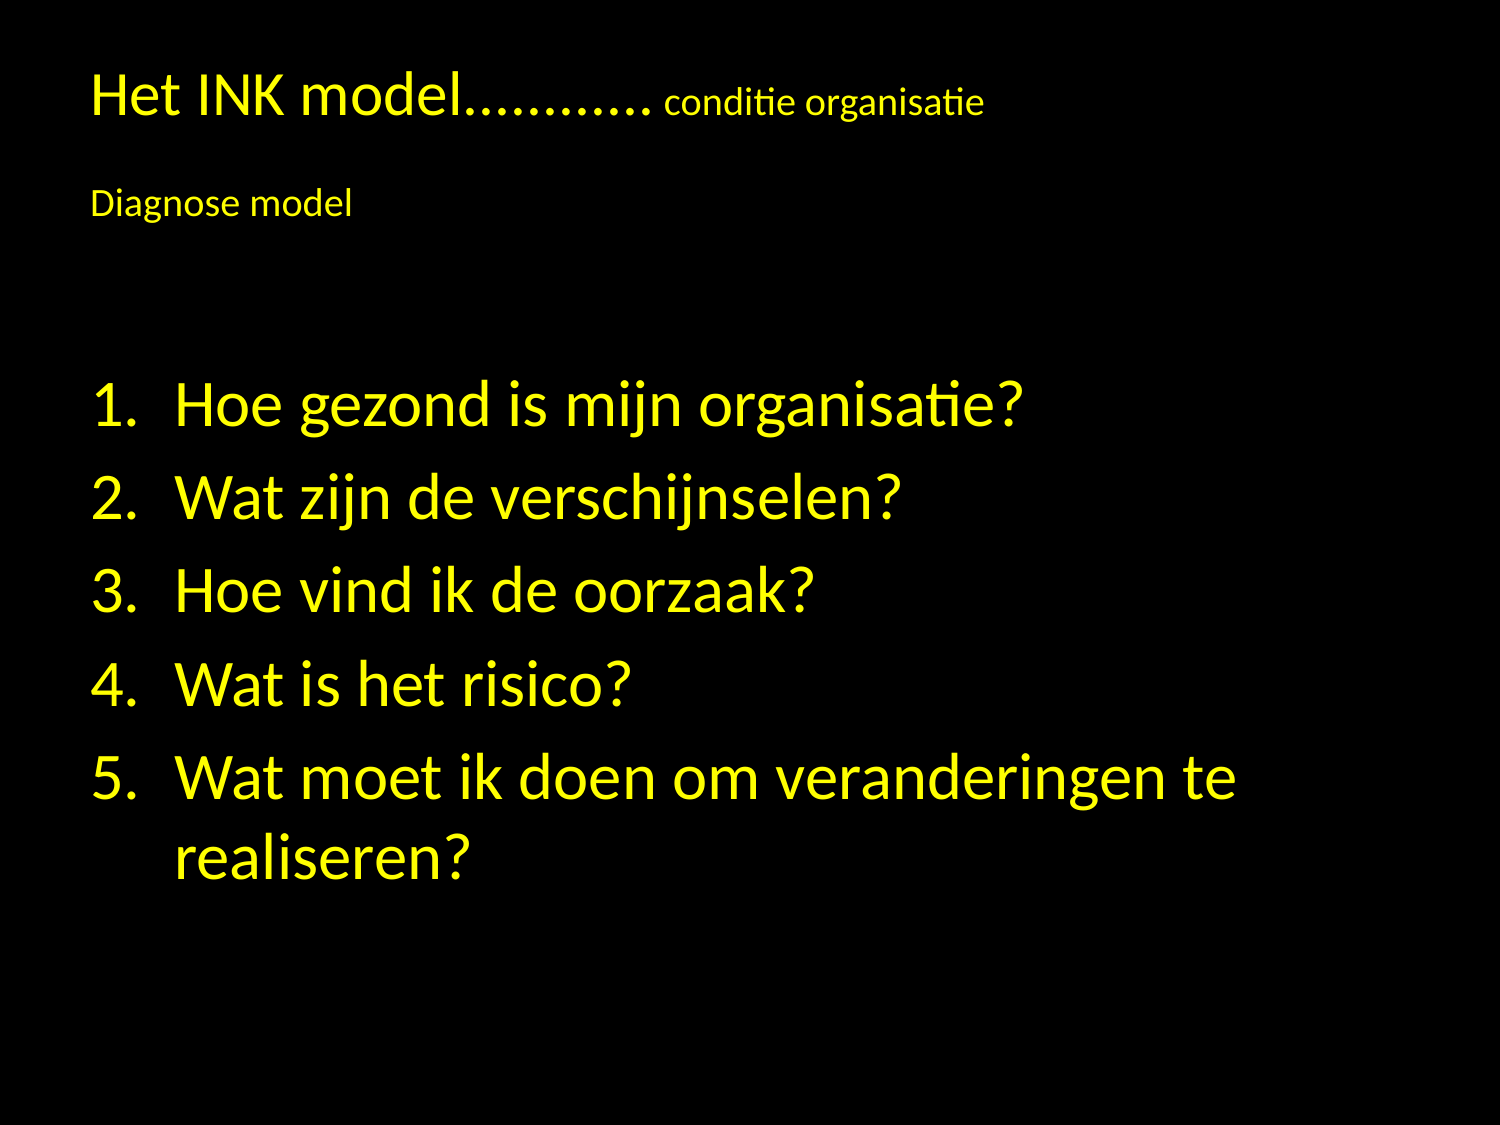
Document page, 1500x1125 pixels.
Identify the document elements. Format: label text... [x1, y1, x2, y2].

list Hoe gezond is mijn organisatie? Wat zijn de verschijnselen? Hoe vind ik de oorzaak? Wat is het risico? Wat moet ik doen om veranderingen te realiseren? [75, 352, 1425, 929]
title Het INK model............ conditie organisatie Diagnose model [75, 45, 1425, 233]
